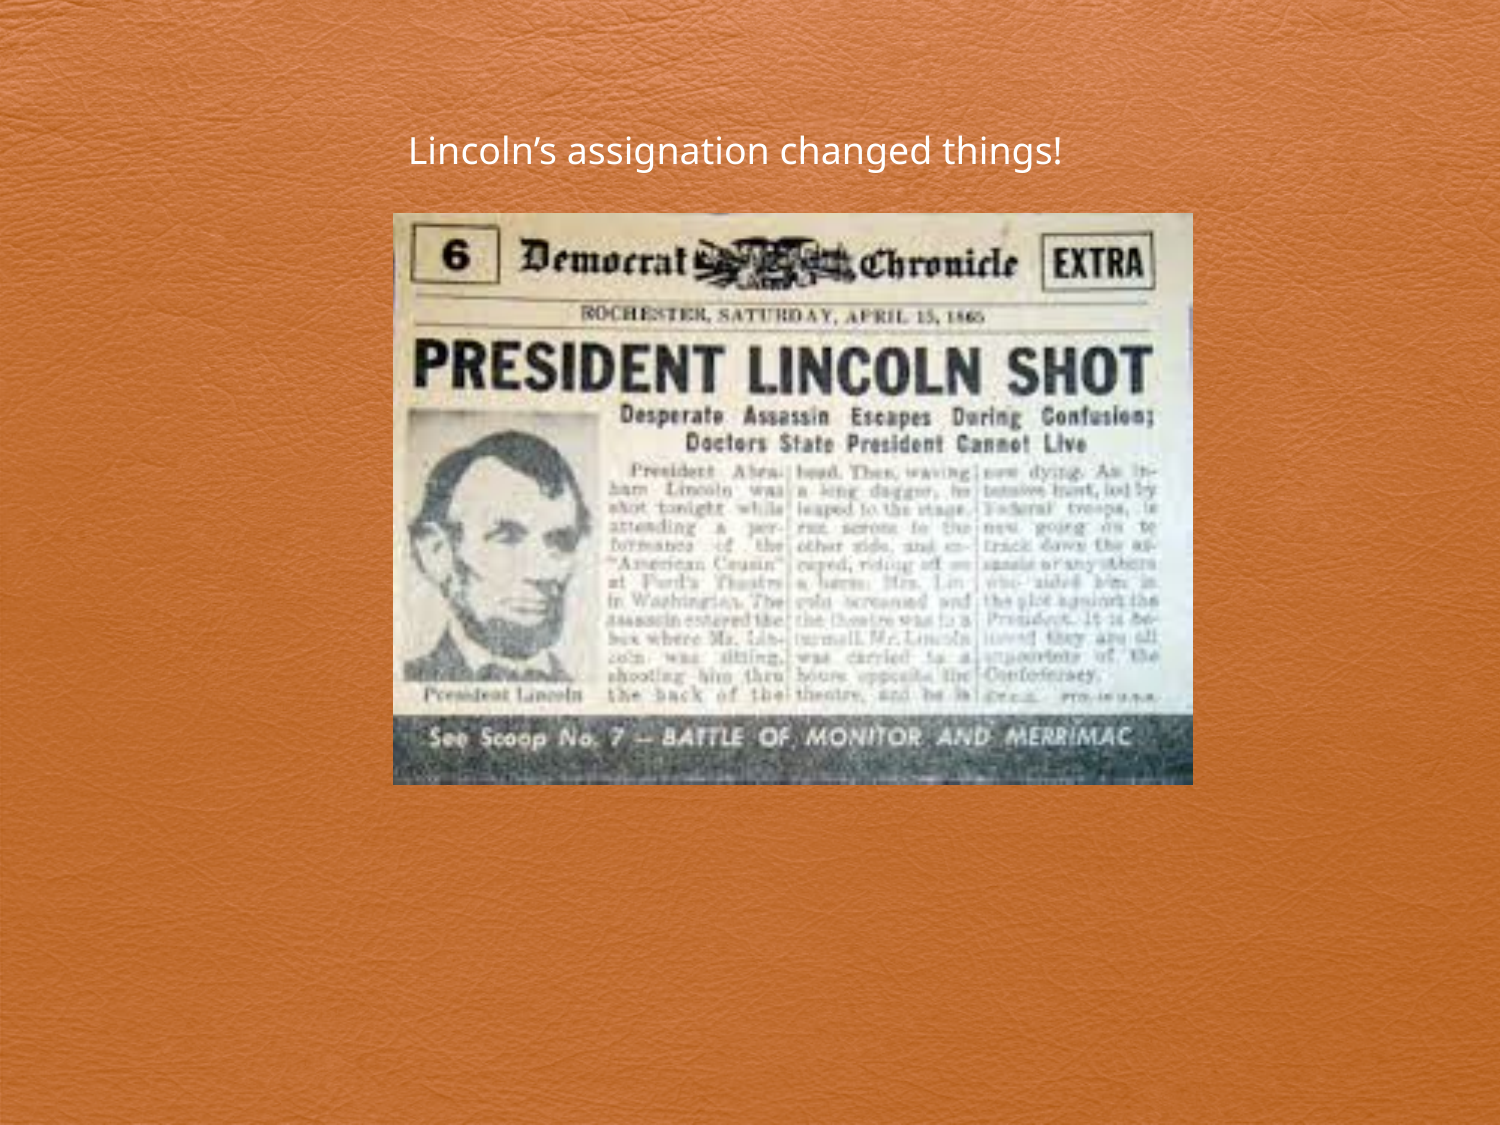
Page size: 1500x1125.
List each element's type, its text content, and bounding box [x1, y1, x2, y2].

picture [391, 212, 1194, 786]
text_box Lincoln’s assignation changed things! [393, 119, 1135, 180]
